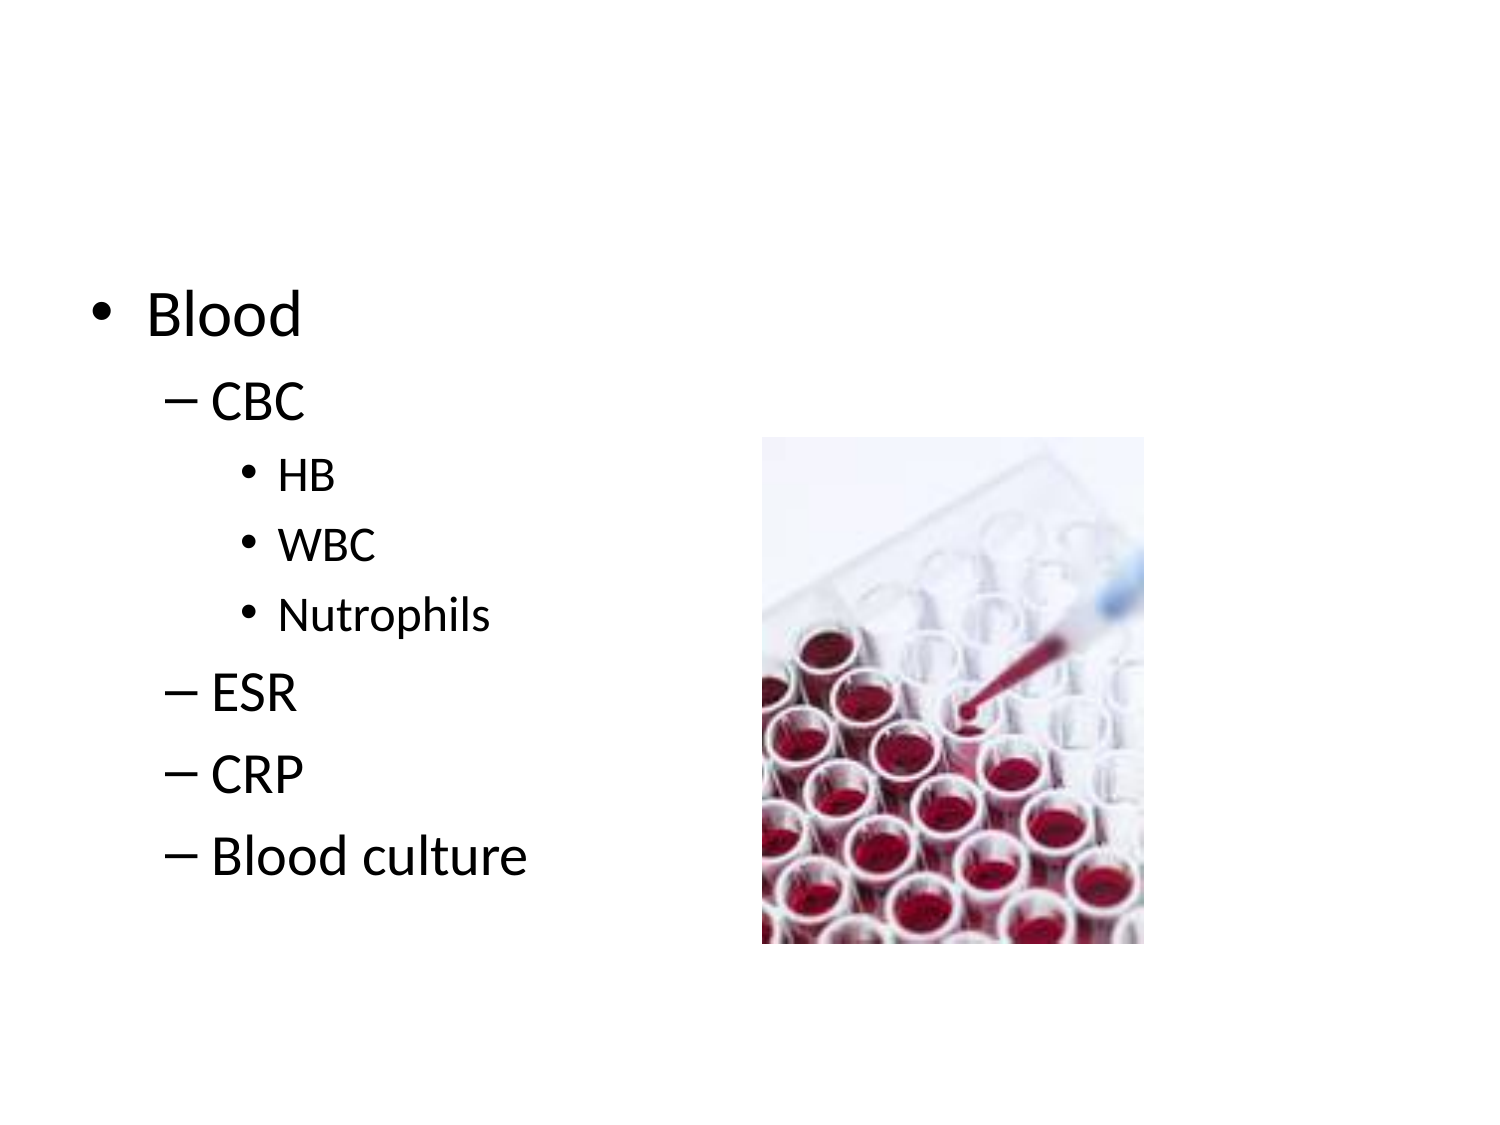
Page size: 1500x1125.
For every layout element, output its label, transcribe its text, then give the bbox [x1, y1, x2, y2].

picture [762, 437, 1145, 945]
list Blood CBC HB WBC Nutrophils ESR CRP Blood culture [75, 262, 1425, 1005]
